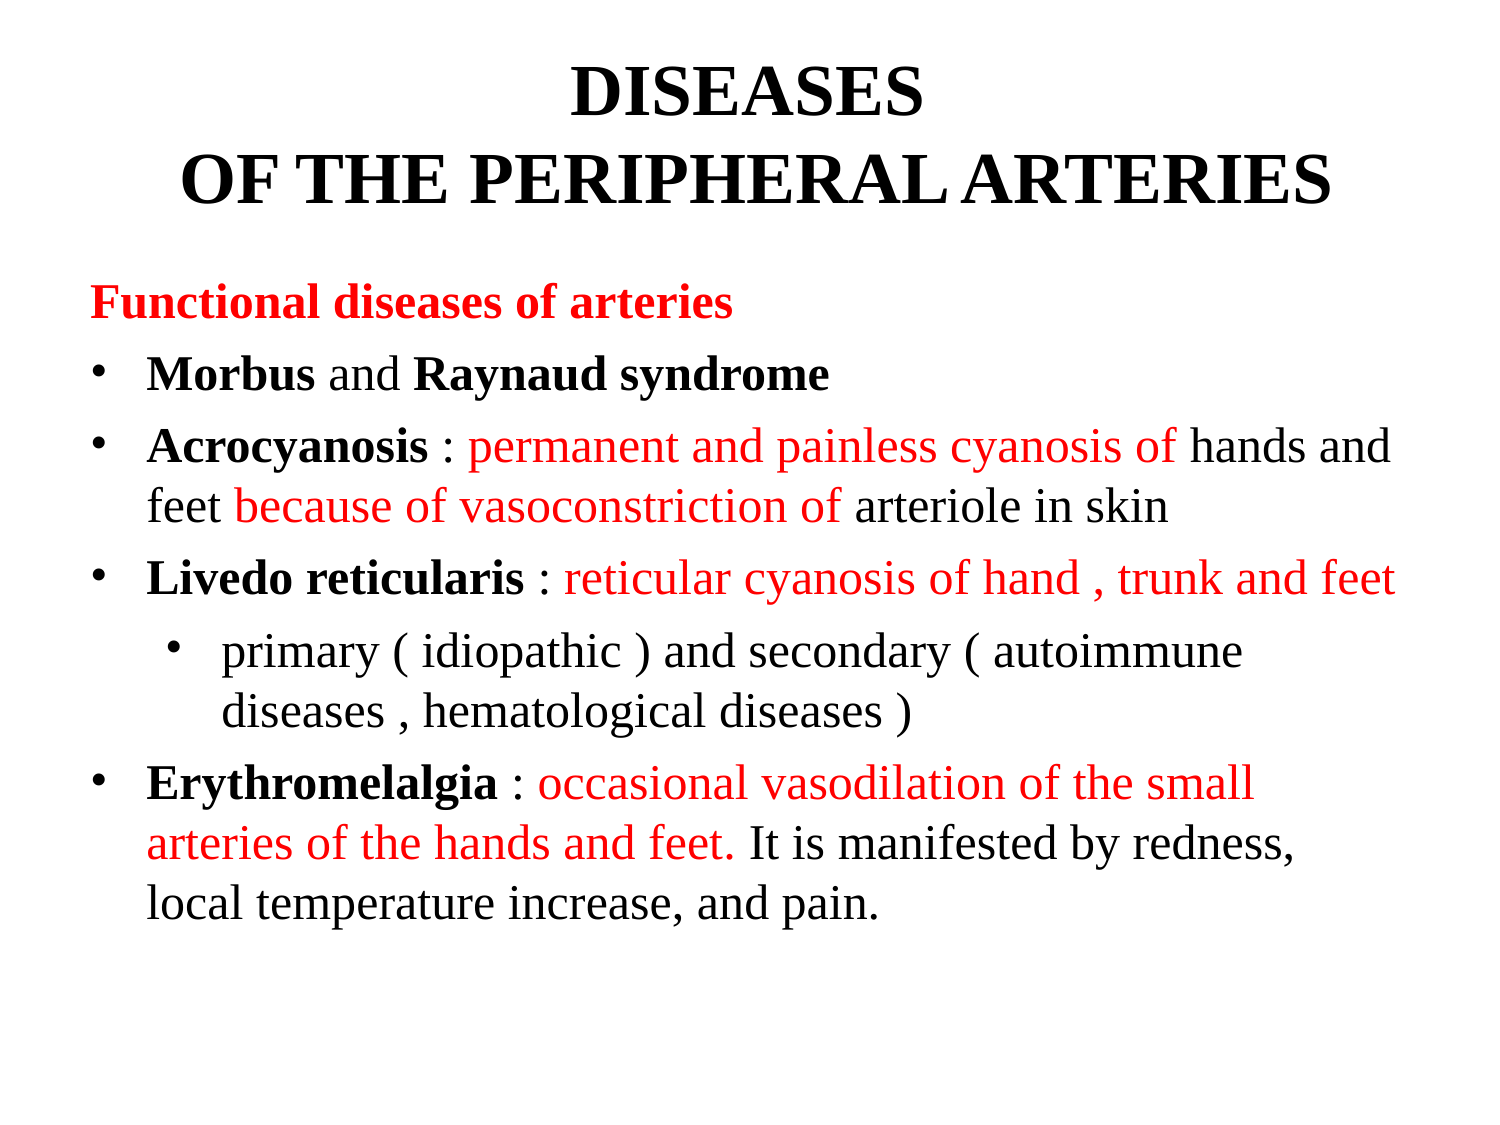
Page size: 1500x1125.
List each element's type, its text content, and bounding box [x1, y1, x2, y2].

title DISEASES OF THE PERIPHERAL ARTERIES [62, 37, 1451, 228]
text_box Functional diseases of arteries Morbus and Raynaud syndrome Acrocyanosis : permanent and painless cyanosis of hands and feet because of vasoconstriction of arteriole in skin Livedo reticularis : reticular cyanosis of hand , trunk and feet primary ( idiopathic ) and secondary ( autoimmune diseases , hematological diseases ) Erythromelalgia : occasional vasodilation of the small arteries of the hands and feet. It is manifested by redness, local temperature increase, and pain. [87, 254, 1400, 930]
